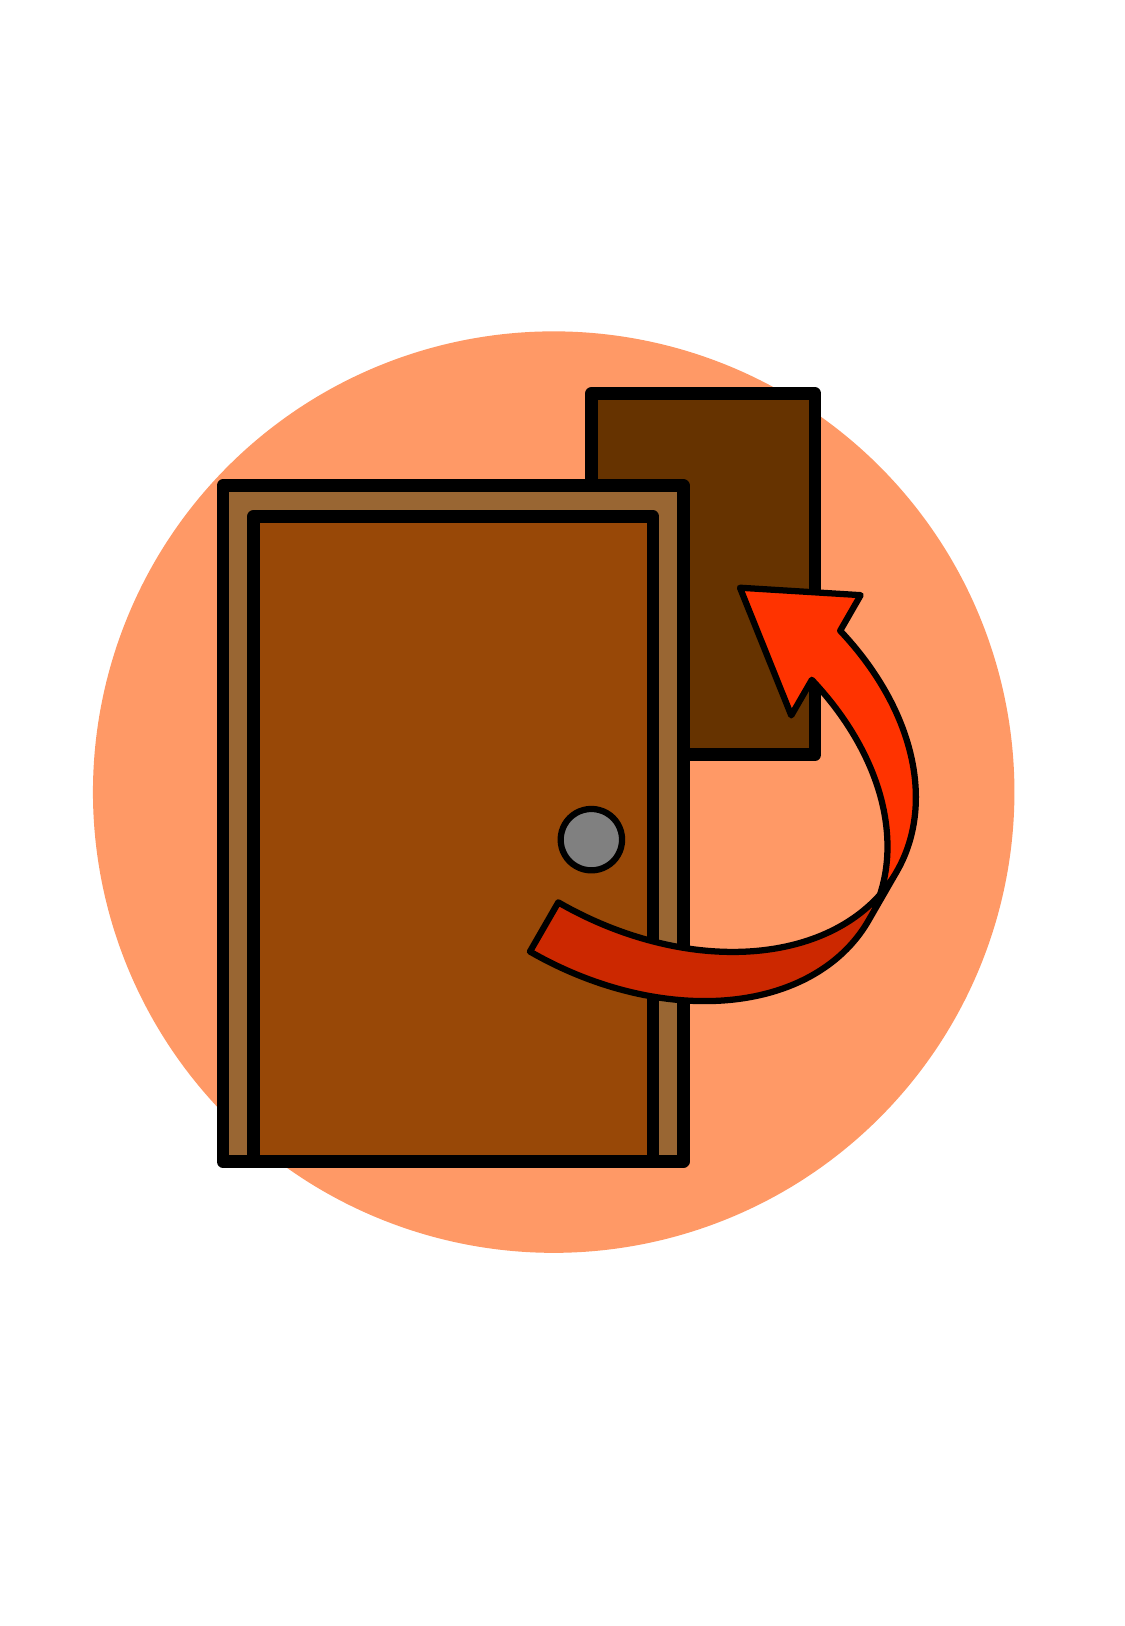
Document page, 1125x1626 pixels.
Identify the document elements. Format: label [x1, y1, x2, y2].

text_box [92, 331, 1015, 1254]
